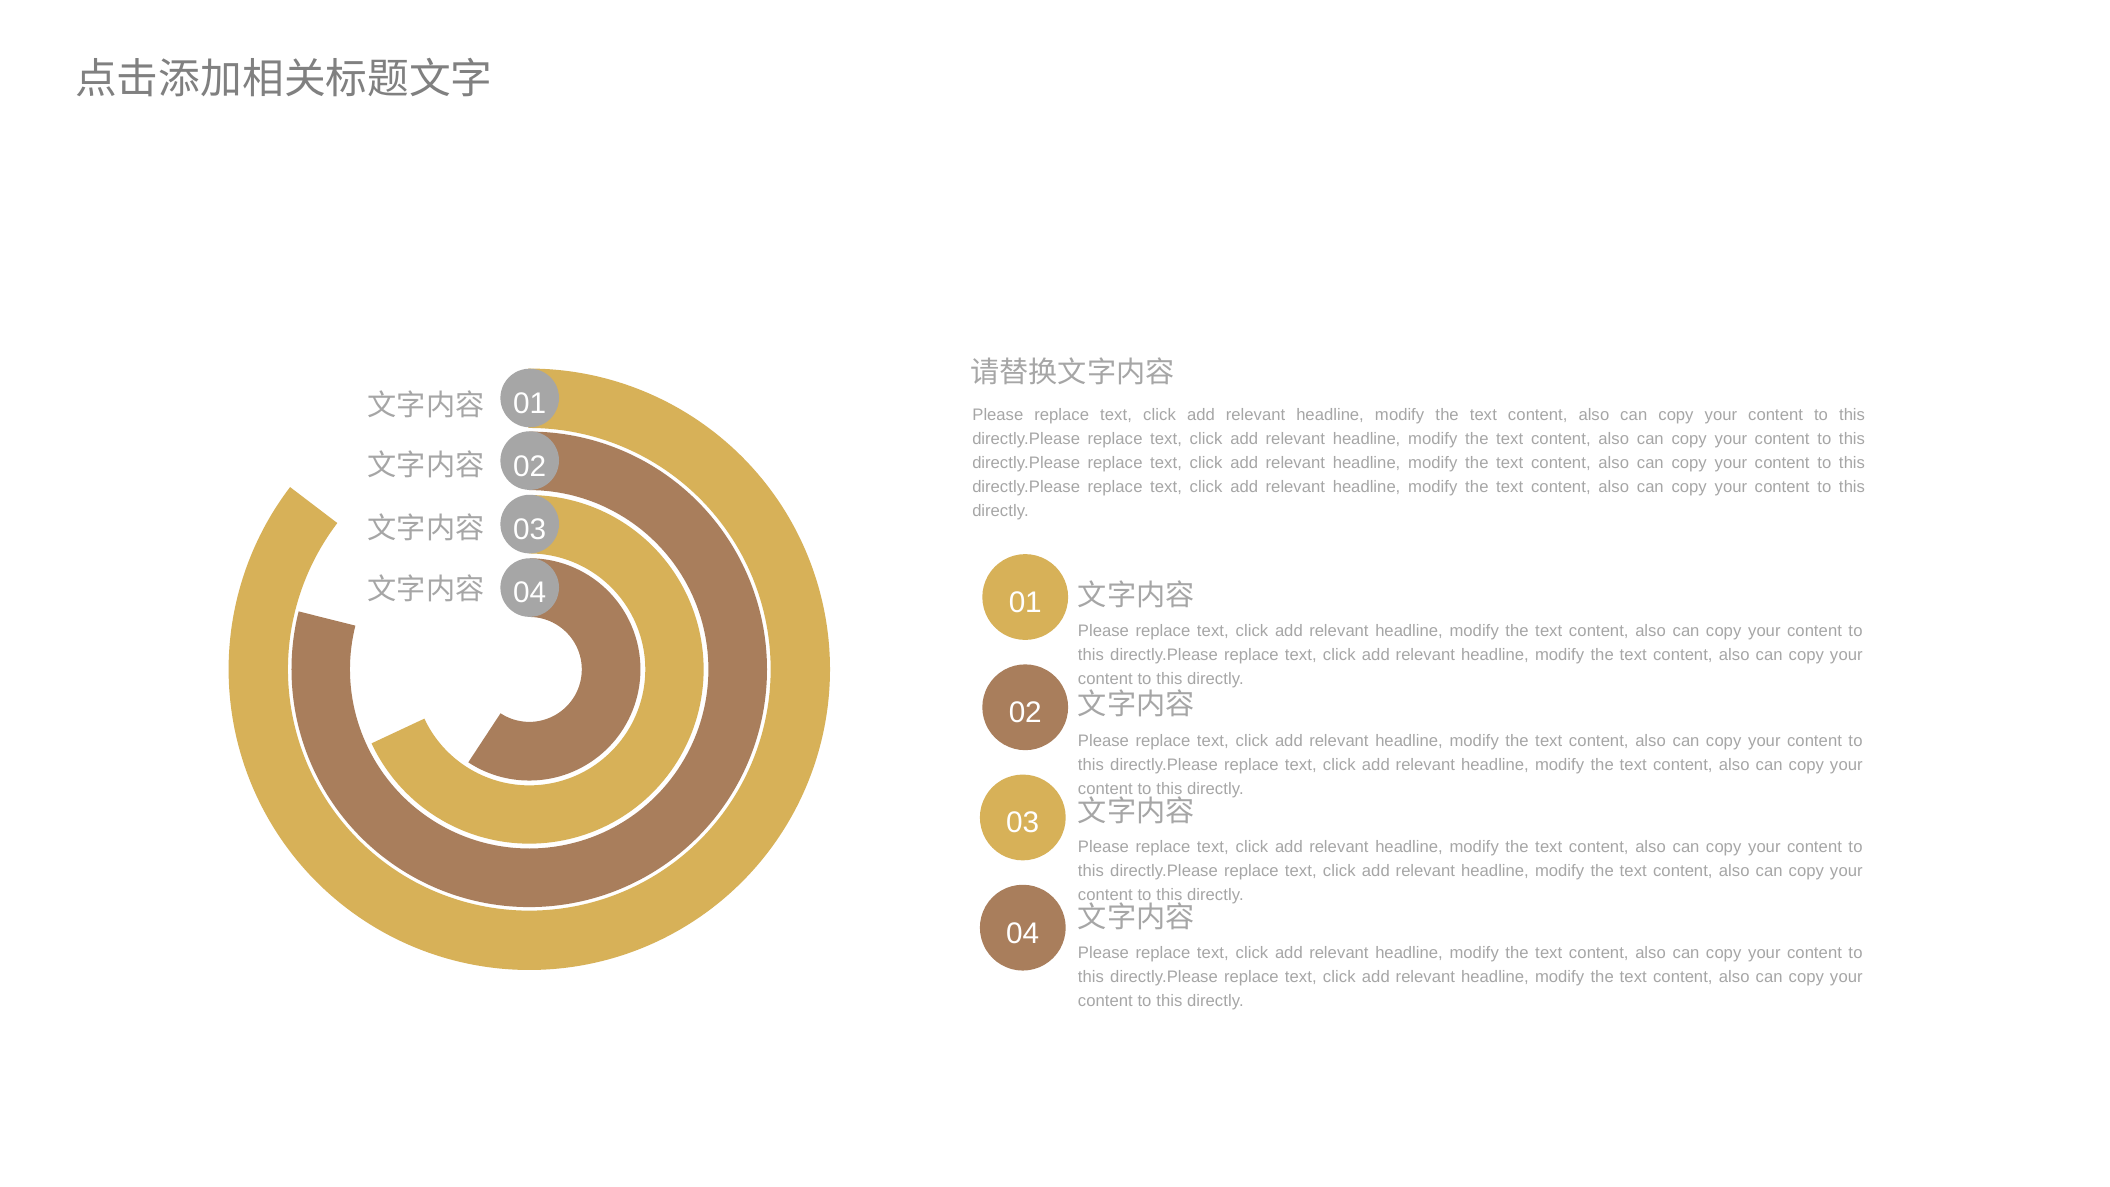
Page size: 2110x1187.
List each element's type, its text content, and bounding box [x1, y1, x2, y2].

text_box 02 [981, 663, 1070, 752]
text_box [228, 368, 830, 971]
text_box Please replace text, click add relevant headline, modify the text content, also can copy your content to this directly.Please replace text, click add relevant headline, modify the text content, also can copy your content to this directly. [1077, 615, 1864, 688]
text_box Please replace text, click add relevant headline, modify the text content, also can copy your content to this directly.Please replace text, click add relevant headline, modify the text content, also can copy your content to this directly. [1077, 937, 1864, 1010]
text_box Please replace text, click add relevant headline, modify the text content, also can copy your content to this directly.Please replace text, click add relevant headline, modify the text content, also can copy your content to this directly. [1077, 831, 1864, 904]
text_box Please replace text, click add relevant headline, modify the text content, also can copy your content to this directly.Please replace text, click add relevant headline, modify the text content, also can copy your content to this directly. [1077, 725, 1864, 798]
text_box 04 [978, 883, 1067, 972]
text_box 请替换文字内容 [970, 346, 1209, 389]
text_box 文字内容 [1077, 798, 1251, 827]
text_box 文字内容 [1077, 904, 1251, 933]
text_box 点击添加相关标题文字 [59, 44, 563, 107]
text_box 03 [978, 773, 1067, 862]
text_box 文字内容 [1077, 688, 1251, 721]
text_box 01 [981, 553, 1070, 641]
text_box 文字内容 [1077, 569, 1251, 611]
text_box Please replace text, click add relevant headline, modify the text content, also can copy your content to this directly.Please replace text, click add relevant headline, modify the text content, also can copy your content to this directly.Please replace text, click add relevant headline, modify the text content, also can copy your content to this directly.Please replace text, click add relevant headline, modify the text content, also can copy your content to this directly. [972, 399, 1867, 520]
